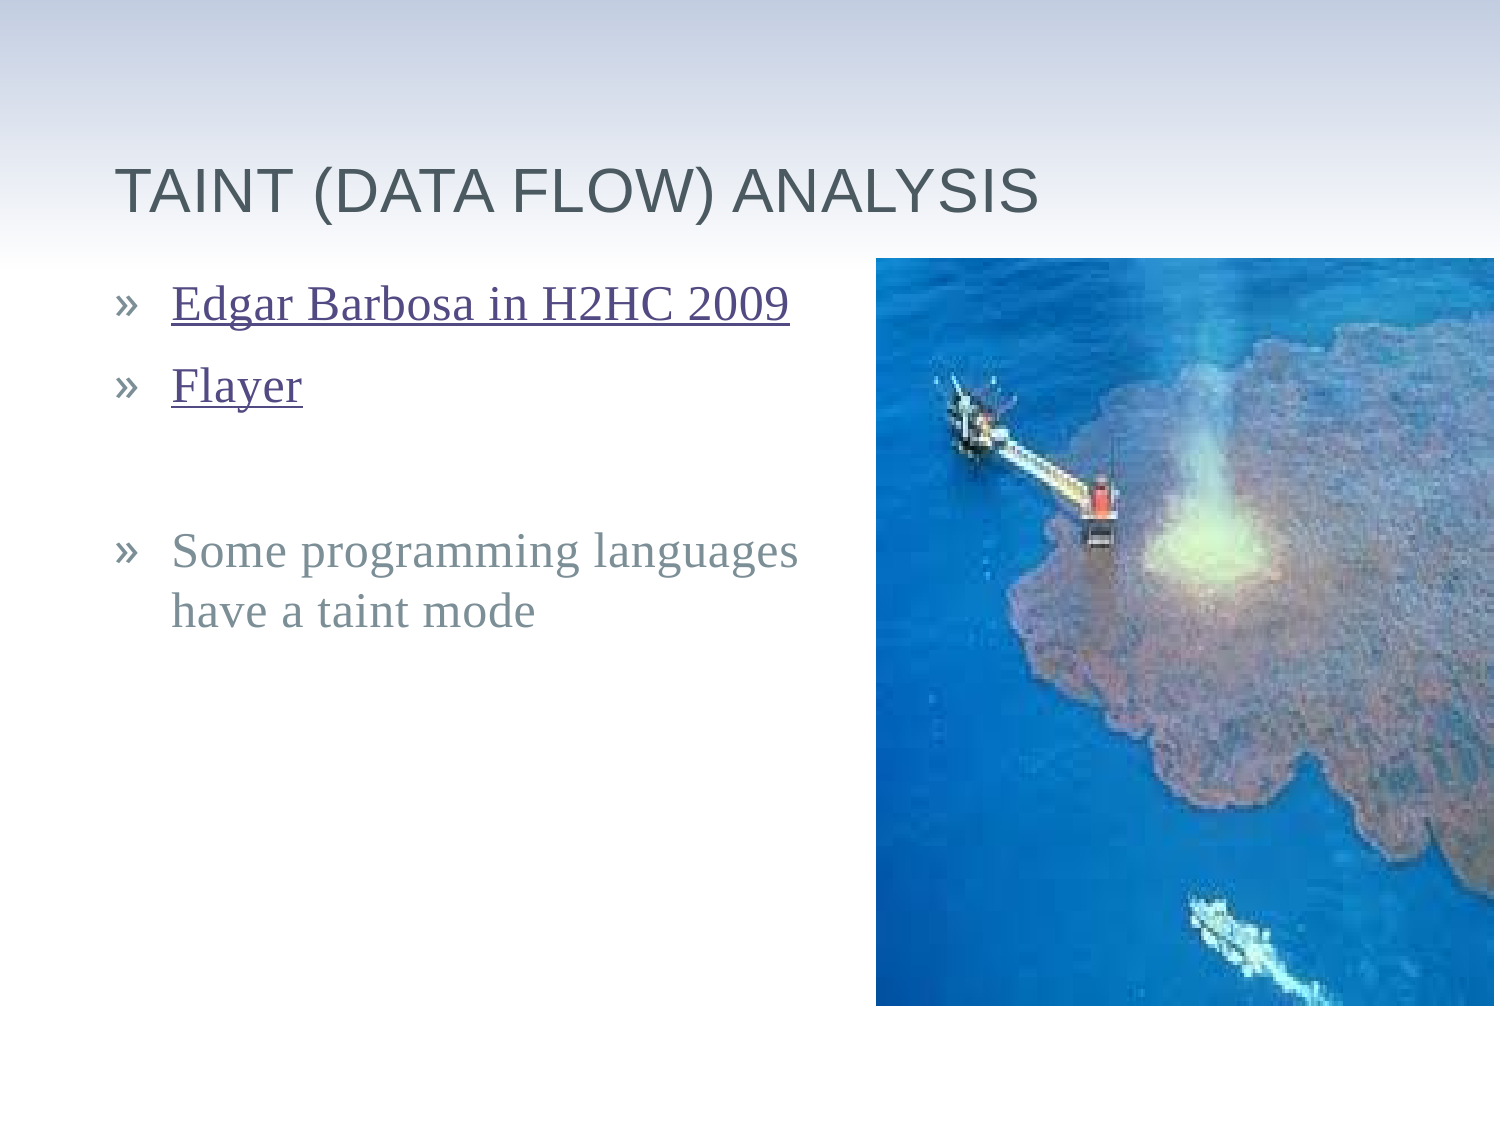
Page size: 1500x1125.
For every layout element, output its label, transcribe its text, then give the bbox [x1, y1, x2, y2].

picture [875, 258, 1494, 1006]
list Edgar Barbosa in H2HC 2009 Flayer Some programming languages have a taint mode [99, 262, 873, 938]
title Taint (DATA Flow) analysis [99, 45, 1400, 233]
